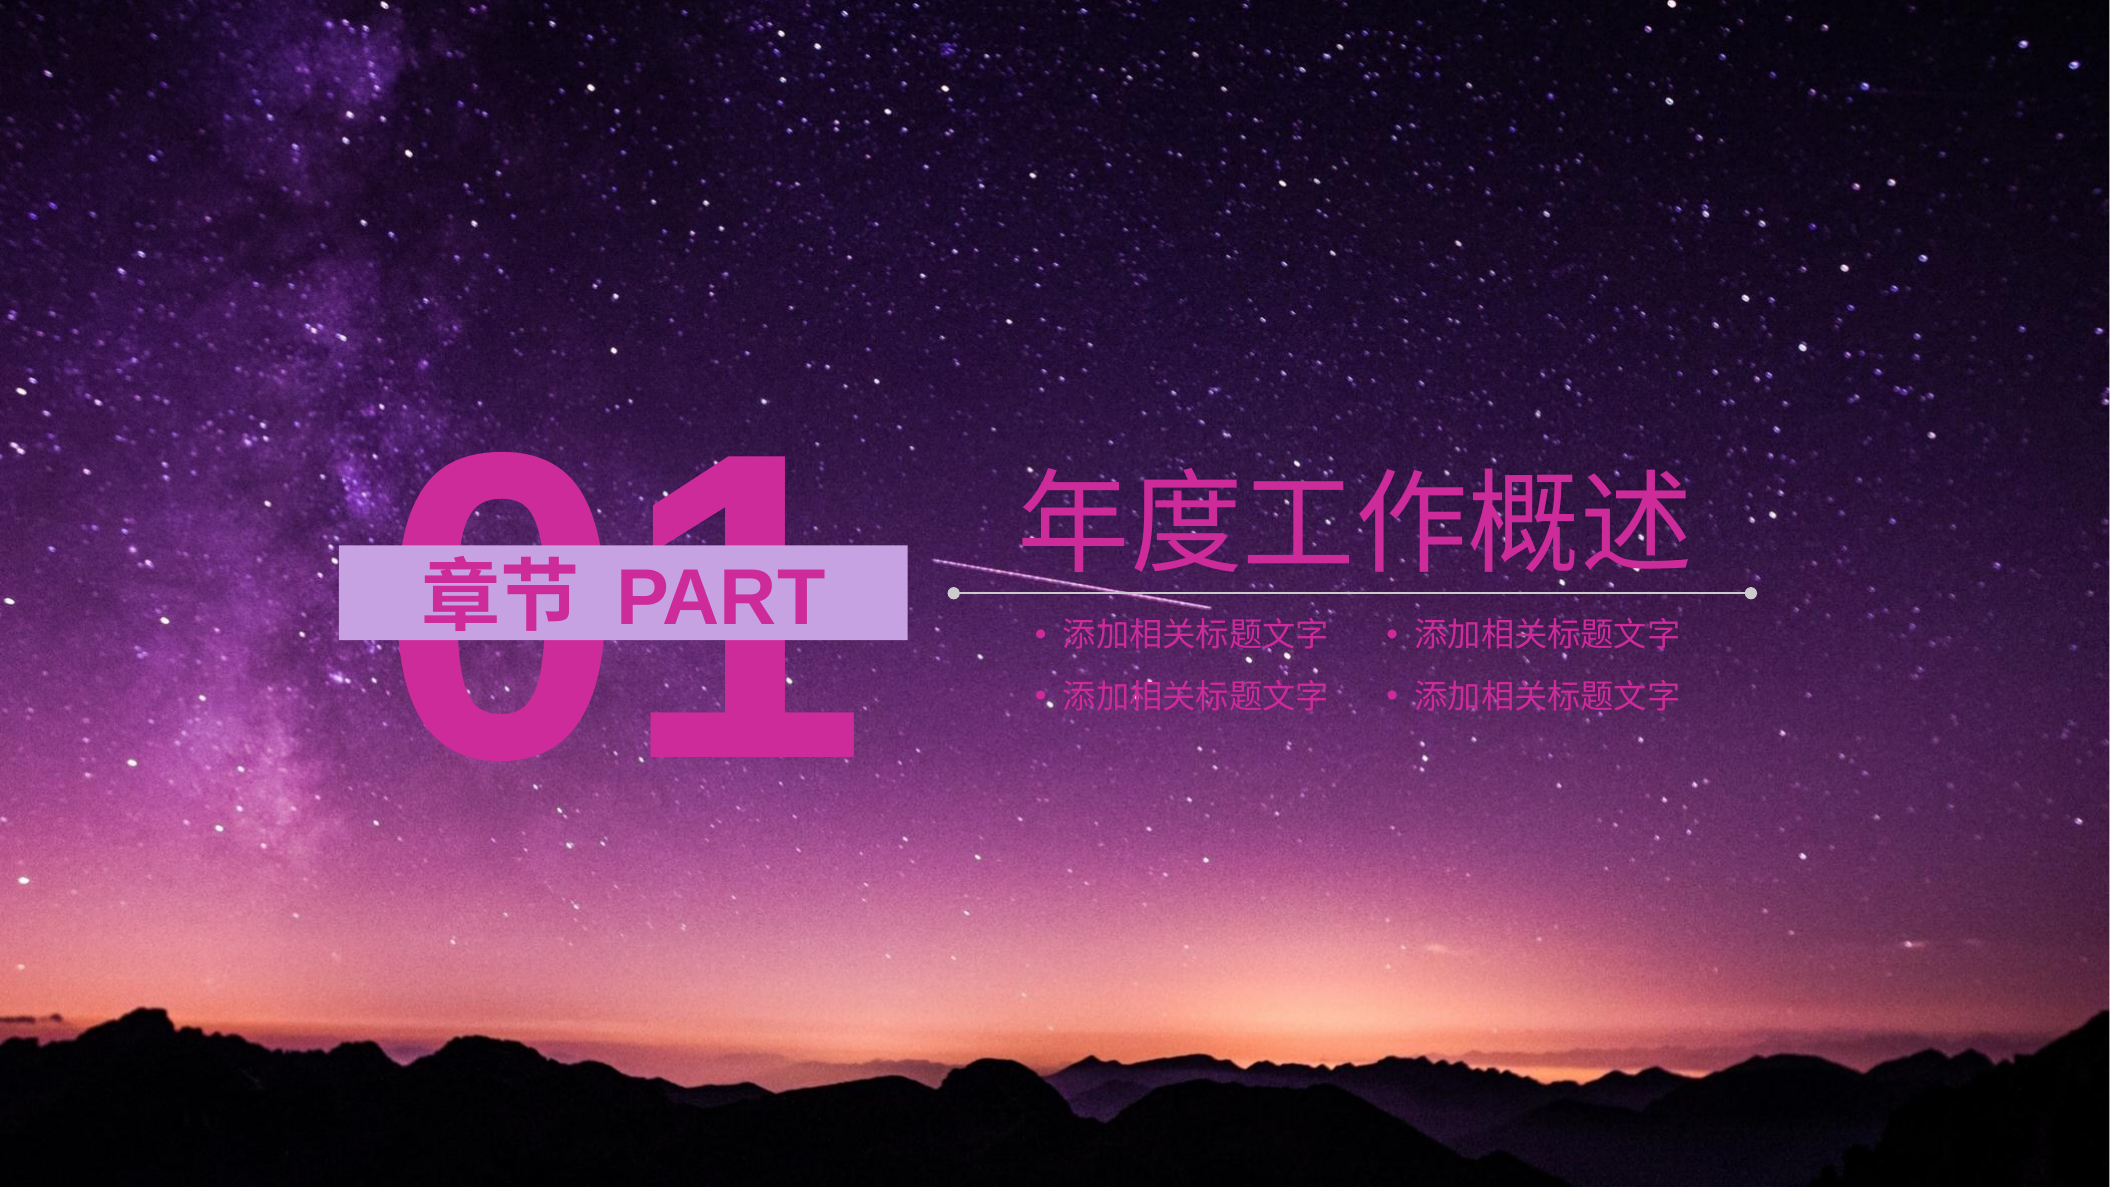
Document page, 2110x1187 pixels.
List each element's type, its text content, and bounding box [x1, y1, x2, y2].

text_box 年度工作概述 [1017, 450, 1751, 586]
text_box 01 [259, 320, 988, 846]
text_box 添加相关标题文字 [1019, 667, 1344, 723]
text_box 添加相关标题文字 [1371, 667, 1696, 723]
text_box 添加相关标题文字 [1371, 606, 1696, 661]
text_box 添加相关标题文字 [1019, 606, 1344, 661]
picture [0, 0, 2110, 1187]
text_box 章节 PART [338, 545, 908, 641]
